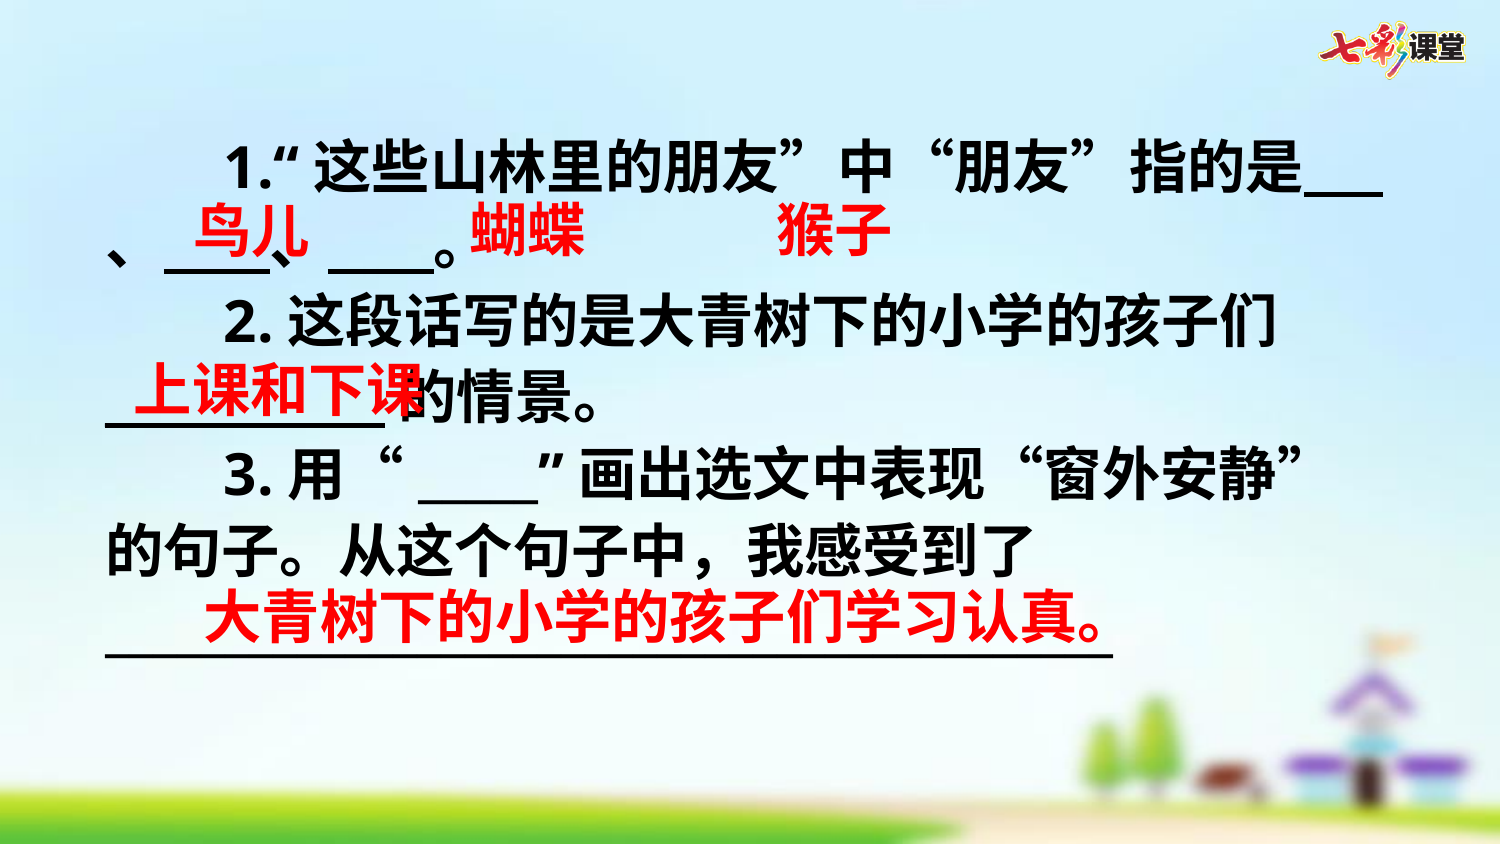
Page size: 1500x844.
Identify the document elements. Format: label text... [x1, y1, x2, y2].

text_box 鸟儿 [179, 186, 333, 272]
text_box 1.“这些山林里的朋友”中“朋友”指的是 、 、 。 2.这段话写的是大青树下的小学的孩子们___________ 的情景。 3.用“_____”画出选文中表现“窗外安静”的句子。从这个句子中，我感受到了__________________________________________ [90, 115, 1400, 746]
text_box 猴子 [761, 186, 916, 271]
text_box 上课和下课 [119, 345, 474, 431]
picture [0, 0, 1500, 844]
text_box 蝴蝶 [454, 186, 609, 271]
text_box 大青树下的小学的孩子们学习认真。 [189, 573, 1199, 658]
